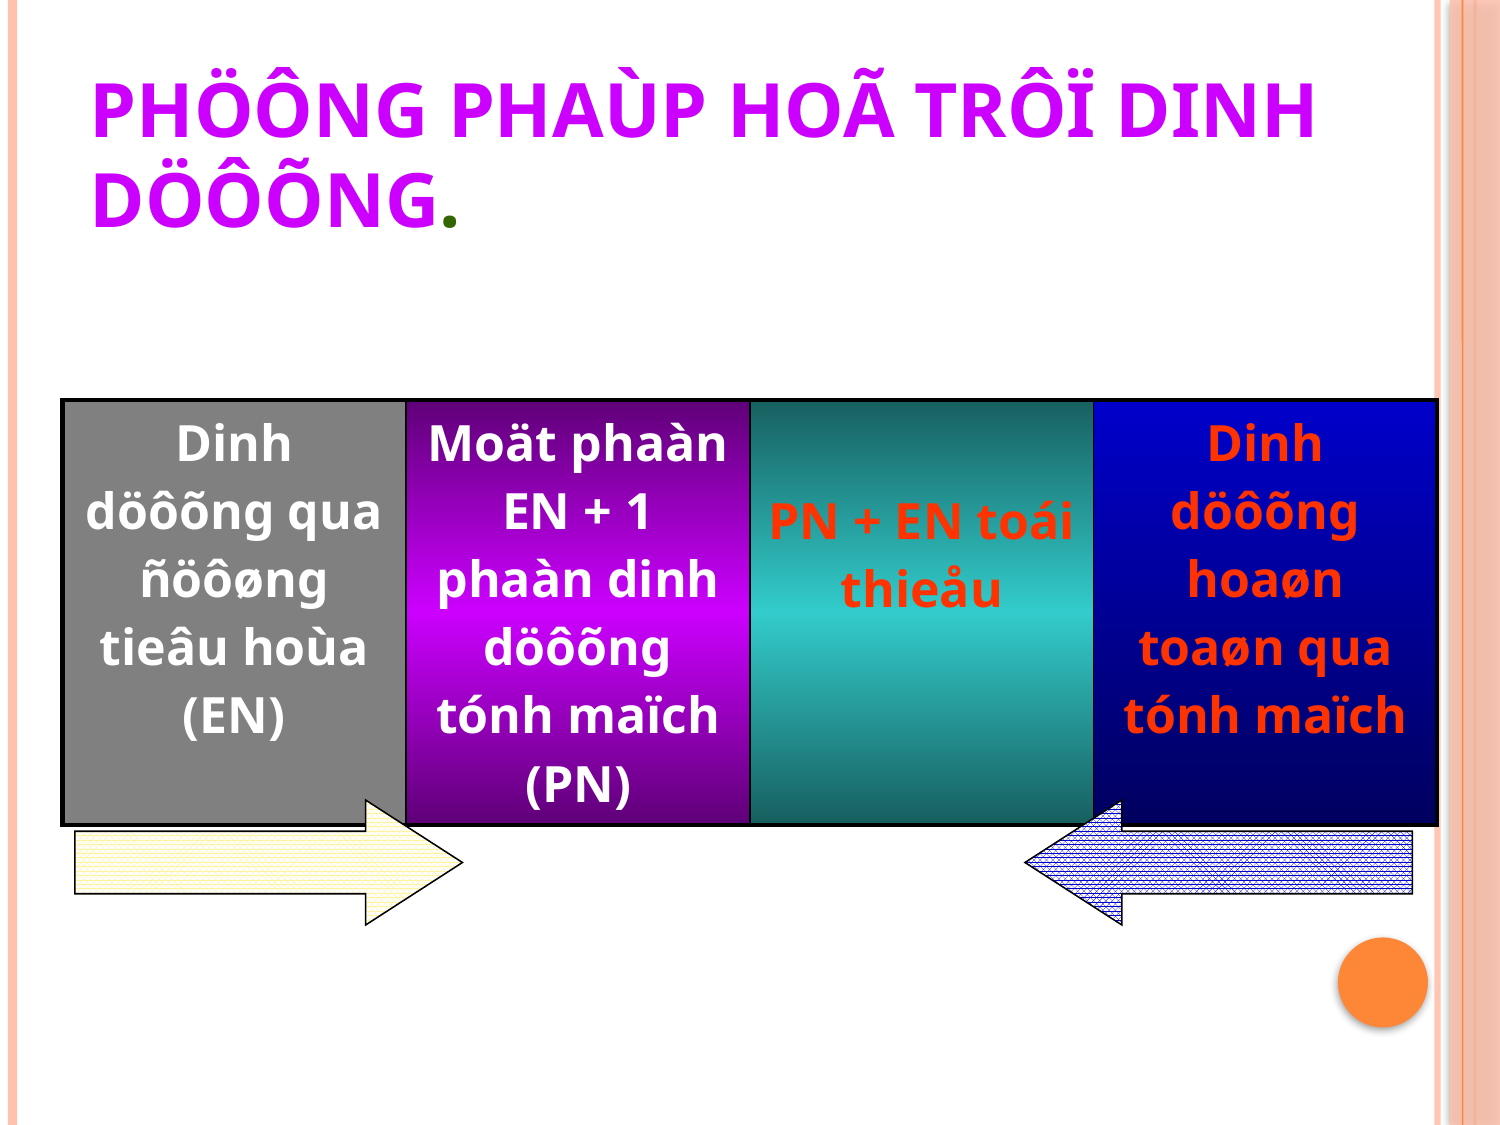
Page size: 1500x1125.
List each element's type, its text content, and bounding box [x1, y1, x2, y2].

table_header Moät phaàn EN + 1 phaàn dinh döôõng tónh maïch (PN) [407, 402, 749, 823]
text_box [1024, 799, 1413, 925]
title Phöông phaùp hoã trôï dinh döôõng. [75, 62, 1425, 250]
table_header Dinh döôõng qua ñöôøng tieâu hoùa (EN) [65, 402, 405, 823]
table_header Dinh döôõng hoaøn toaøn qua tónh maïch [1094, 402, 1435, 823]
table_header PN + EN toái thieåu [751, 402, 1093, 823]
text_box [74, 800, 463, 926]
